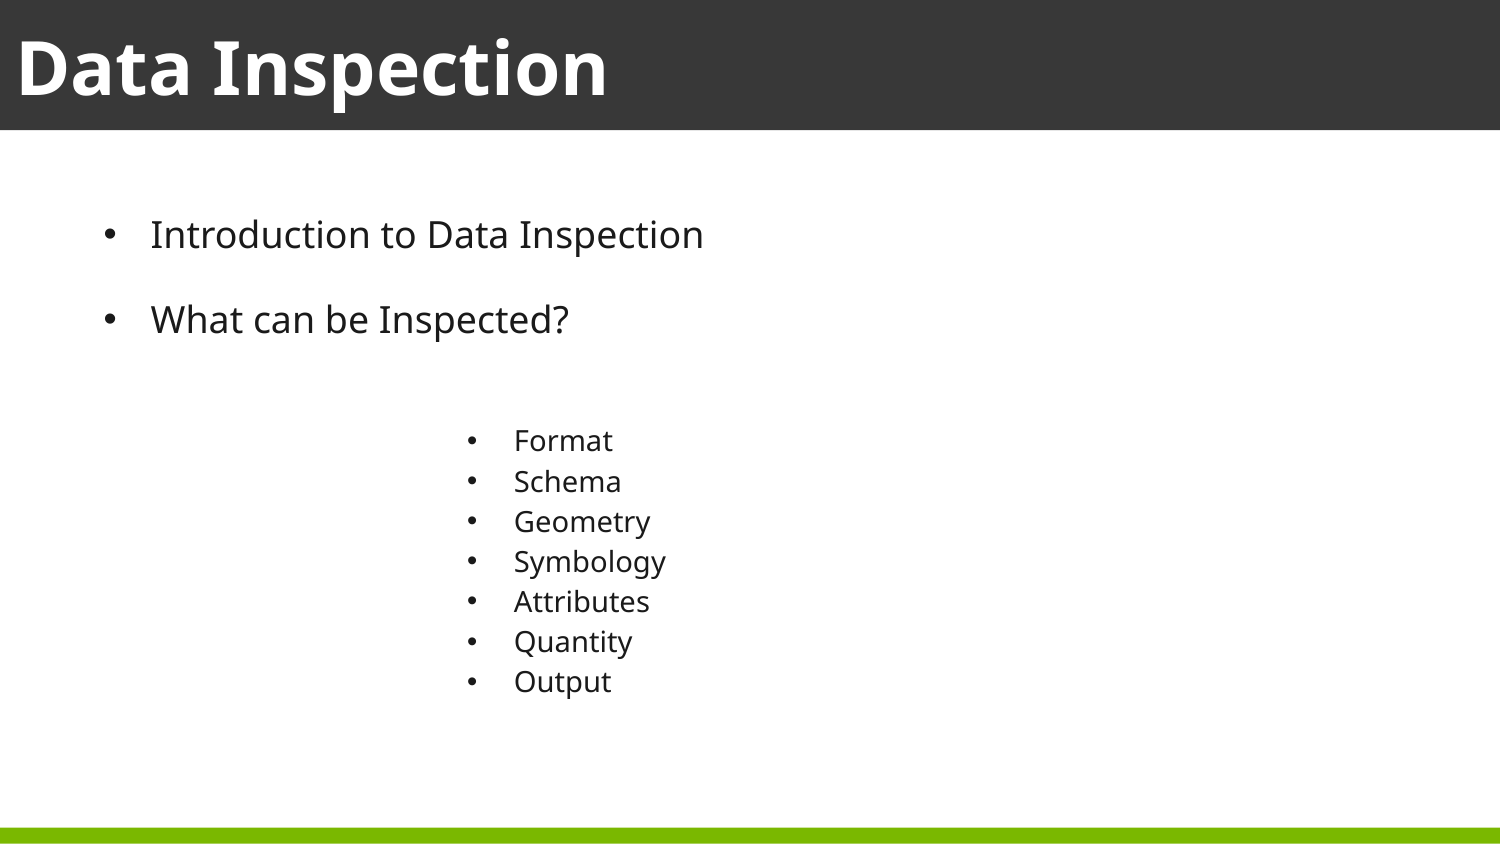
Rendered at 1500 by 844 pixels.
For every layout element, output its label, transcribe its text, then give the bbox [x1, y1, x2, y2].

text_box Data Inspection [0, 0, 1500, 131]
text_box Format Schema Geometry Symbology Attributes Quantity Output [414, 402, 738, 740]
list Introduction to Data Inspection What can be Inspected? [51, 189, 913, 382]
